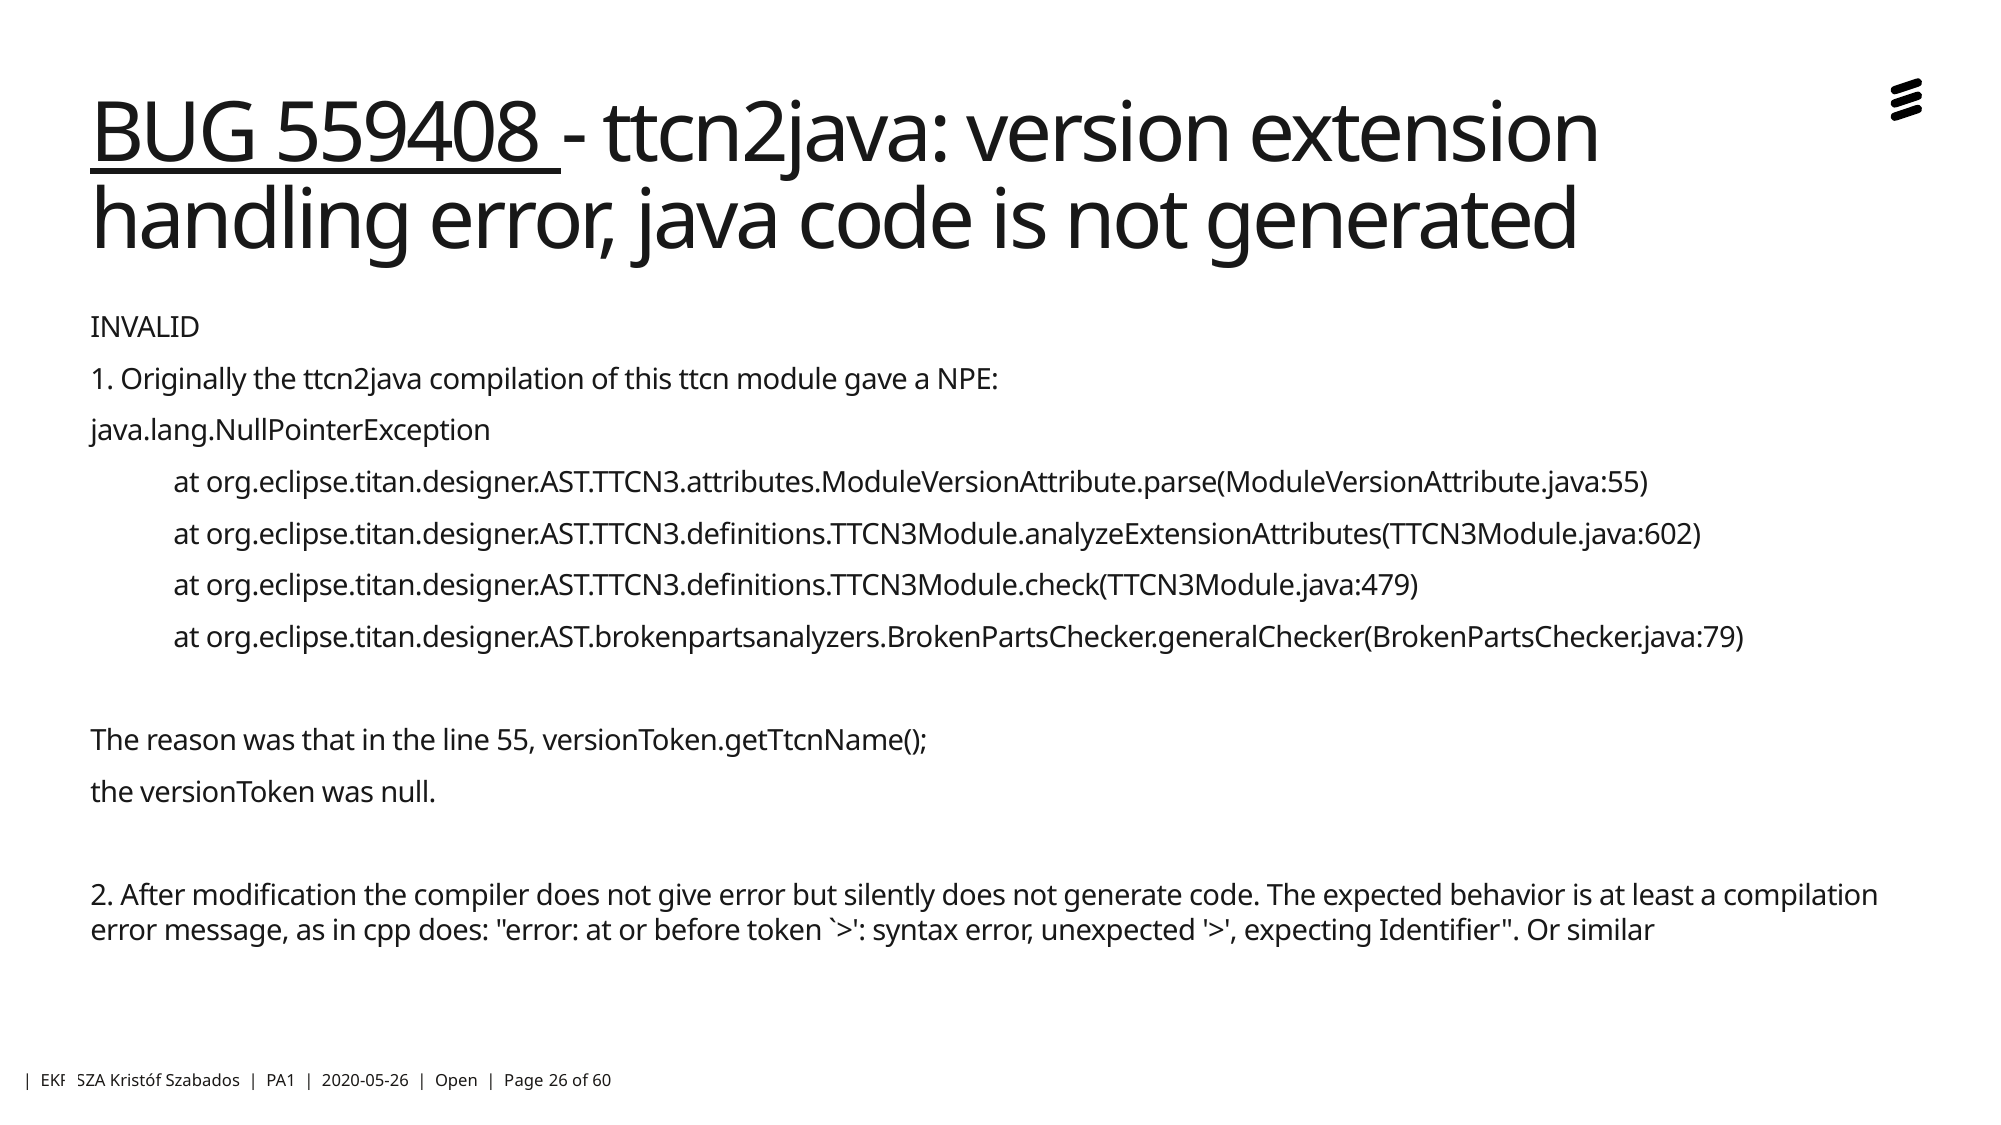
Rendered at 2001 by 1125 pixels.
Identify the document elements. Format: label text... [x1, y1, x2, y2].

title BUG 559408 - ttcn2java: version extension handling error, java code is not generated [78, 77, 1805, 256]
list INVALID 1. Originally the ttcn2java compilation of this ttcn module gave a NPE: java.lang.NullPointerException at org.eclipse.titan.designer.AST.TTCN3.attributes.ModuleVersionAttribute.parse(ModuleVersionAttribute.java:55) at org.eclipse.titan.designer.AST.TTCN3.definitions.TTCN3Module.analyzeExtensionAttributes(TTCN3Module.java:602) at org.eclipse.titan.designer.AST.TTCN3.definitions.TTCN3Module.check(TTCN3Module.java:479) at org.eclipse.titan.designer.AST.brokenpartsanalyzers.BrokenPartsChecker.generalChecker(BrokenPartsChecker.java:79) The reason was that in the line 55, versionToken.getTtcnName(); the versionToken was null. 2. After modification the compiler does not give error but silently does not generate code. The expected behavior is at least a compilation error message, as in cpp does: "error: at or before token `>': syntax error, unexpected '>', expecting Identifier". Or similar [78, 302, 1922, 1024]
